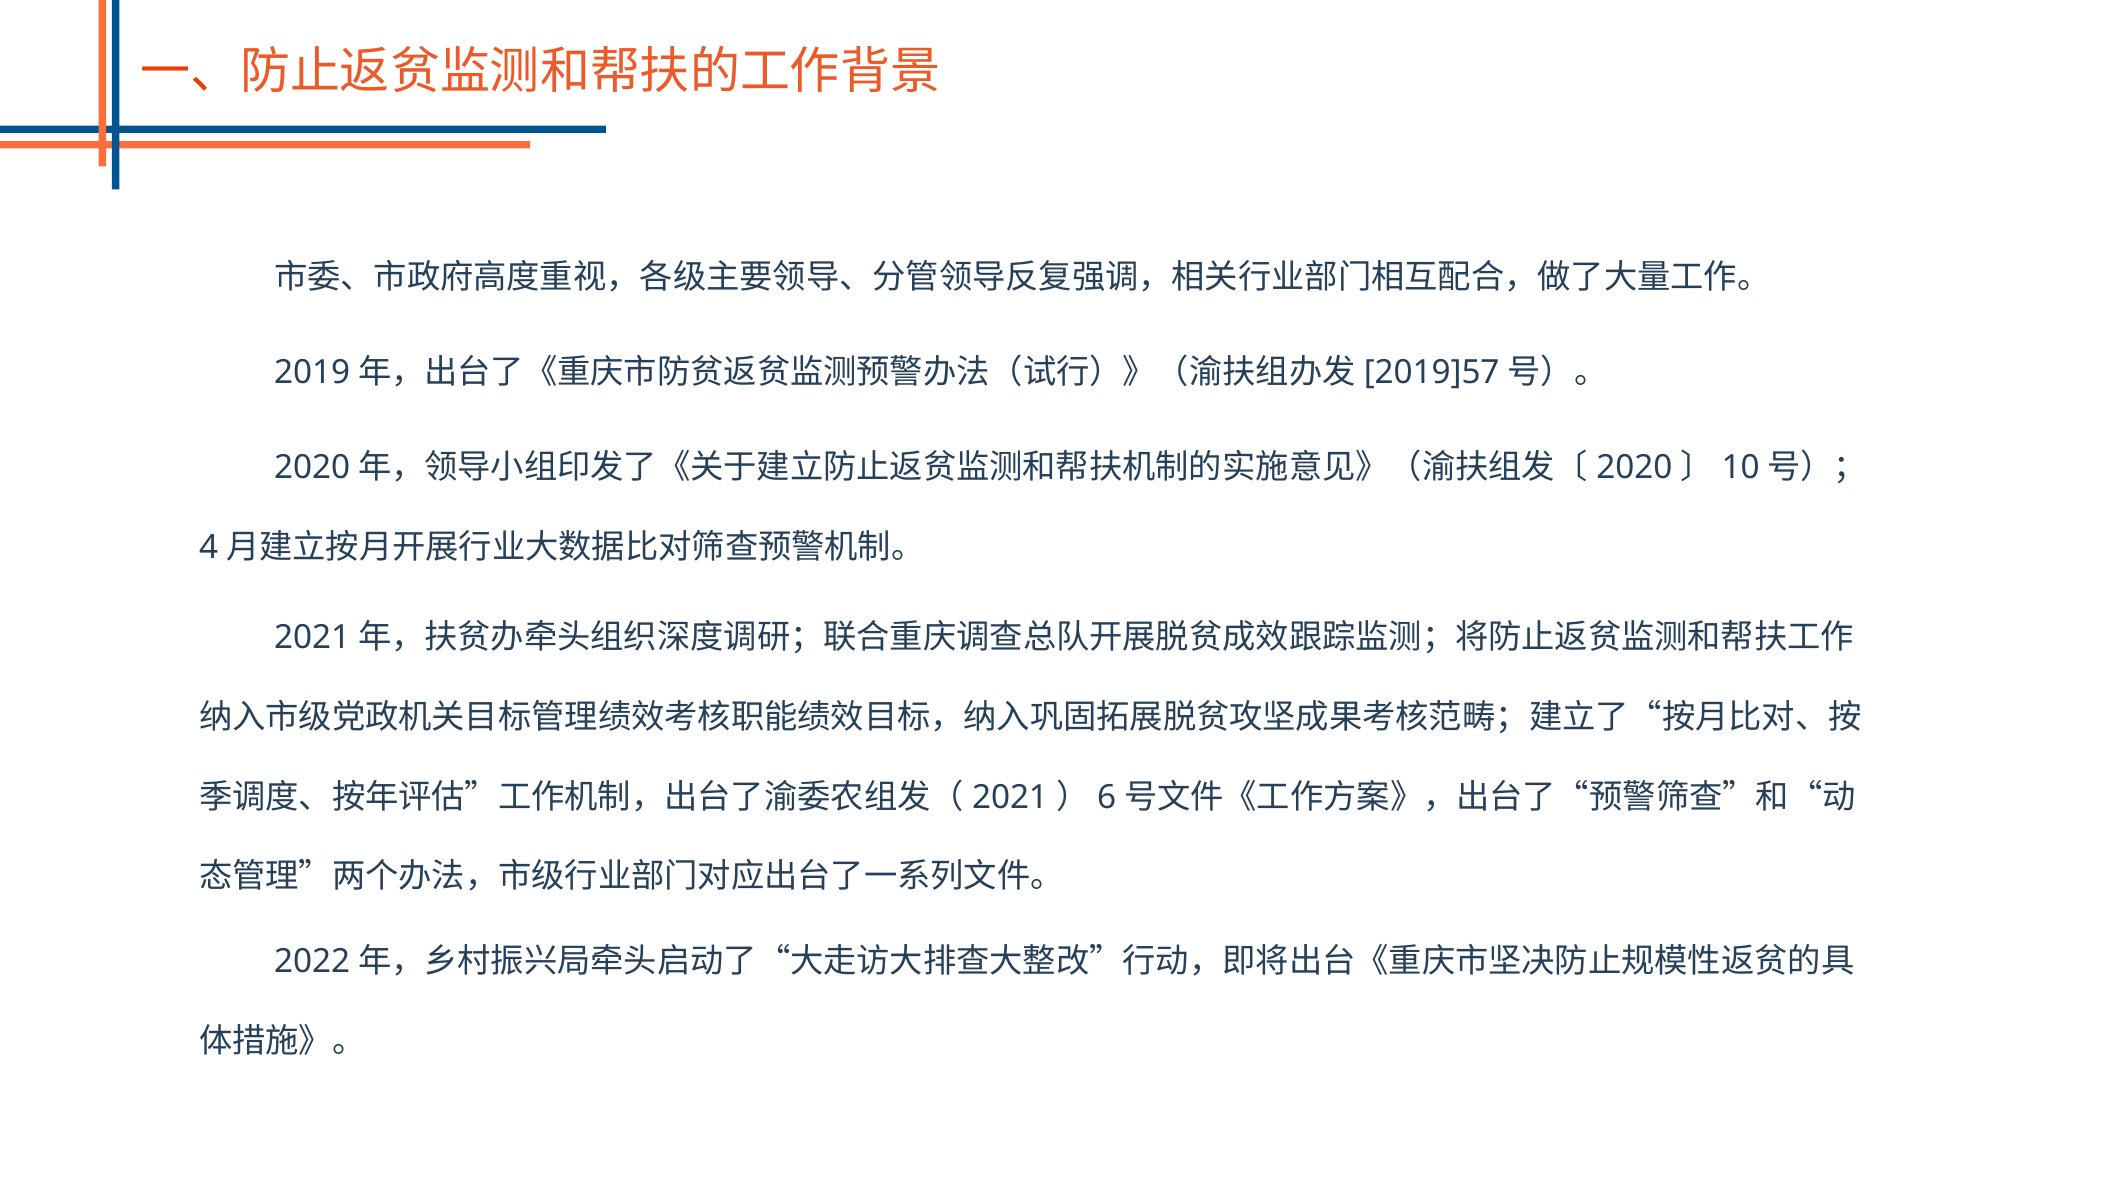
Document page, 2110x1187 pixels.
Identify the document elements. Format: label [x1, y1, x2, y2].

text_box [0, 0, 1185, 190]
